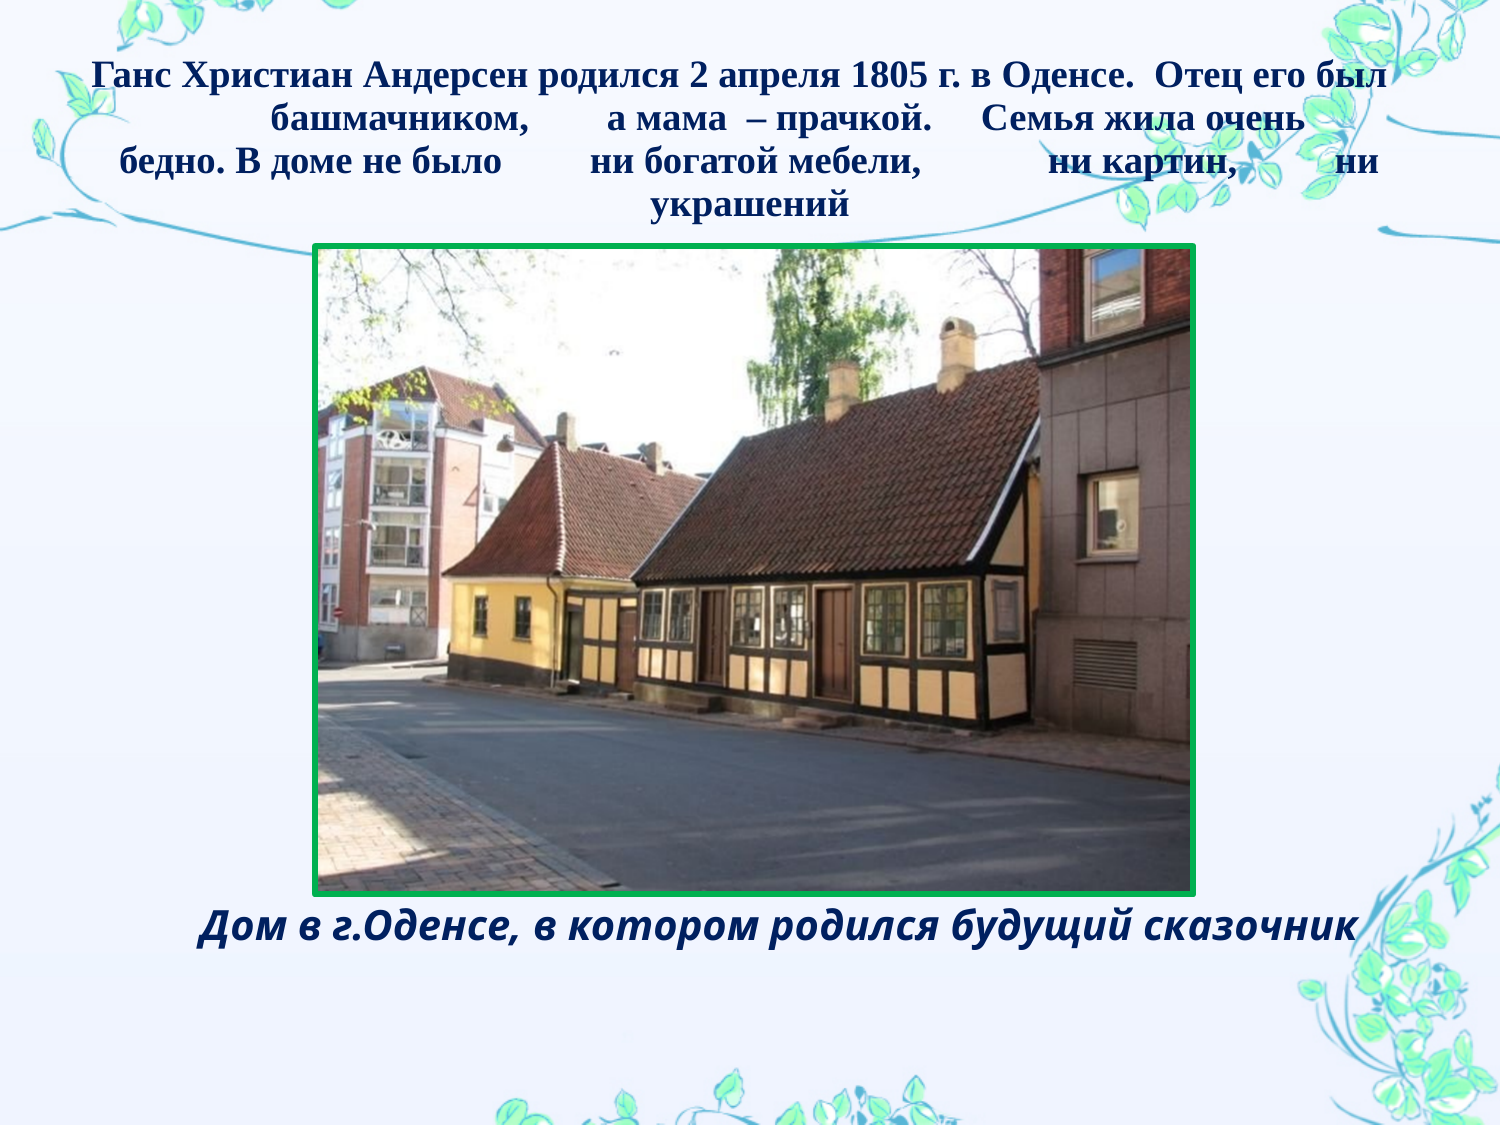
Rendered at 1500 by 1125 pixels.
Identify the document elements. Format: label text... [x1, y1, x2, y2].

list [312, 243, 1197, 897]
title Ганс Христиан Андерсен родился 2 апреля 1805 г. в Оденсе. Отец его был башмачником, а мама – прачкой. Семья жила очень бедно. В доме не было ни богатой мебели, ни картин, ни украшений [75, 45, 1425, 233]
text_box Дом в г.Оденсе, в котором родился будущий сказочник [182, 621, 1376, 957]
picture [0, 0, 1500, 1125]
